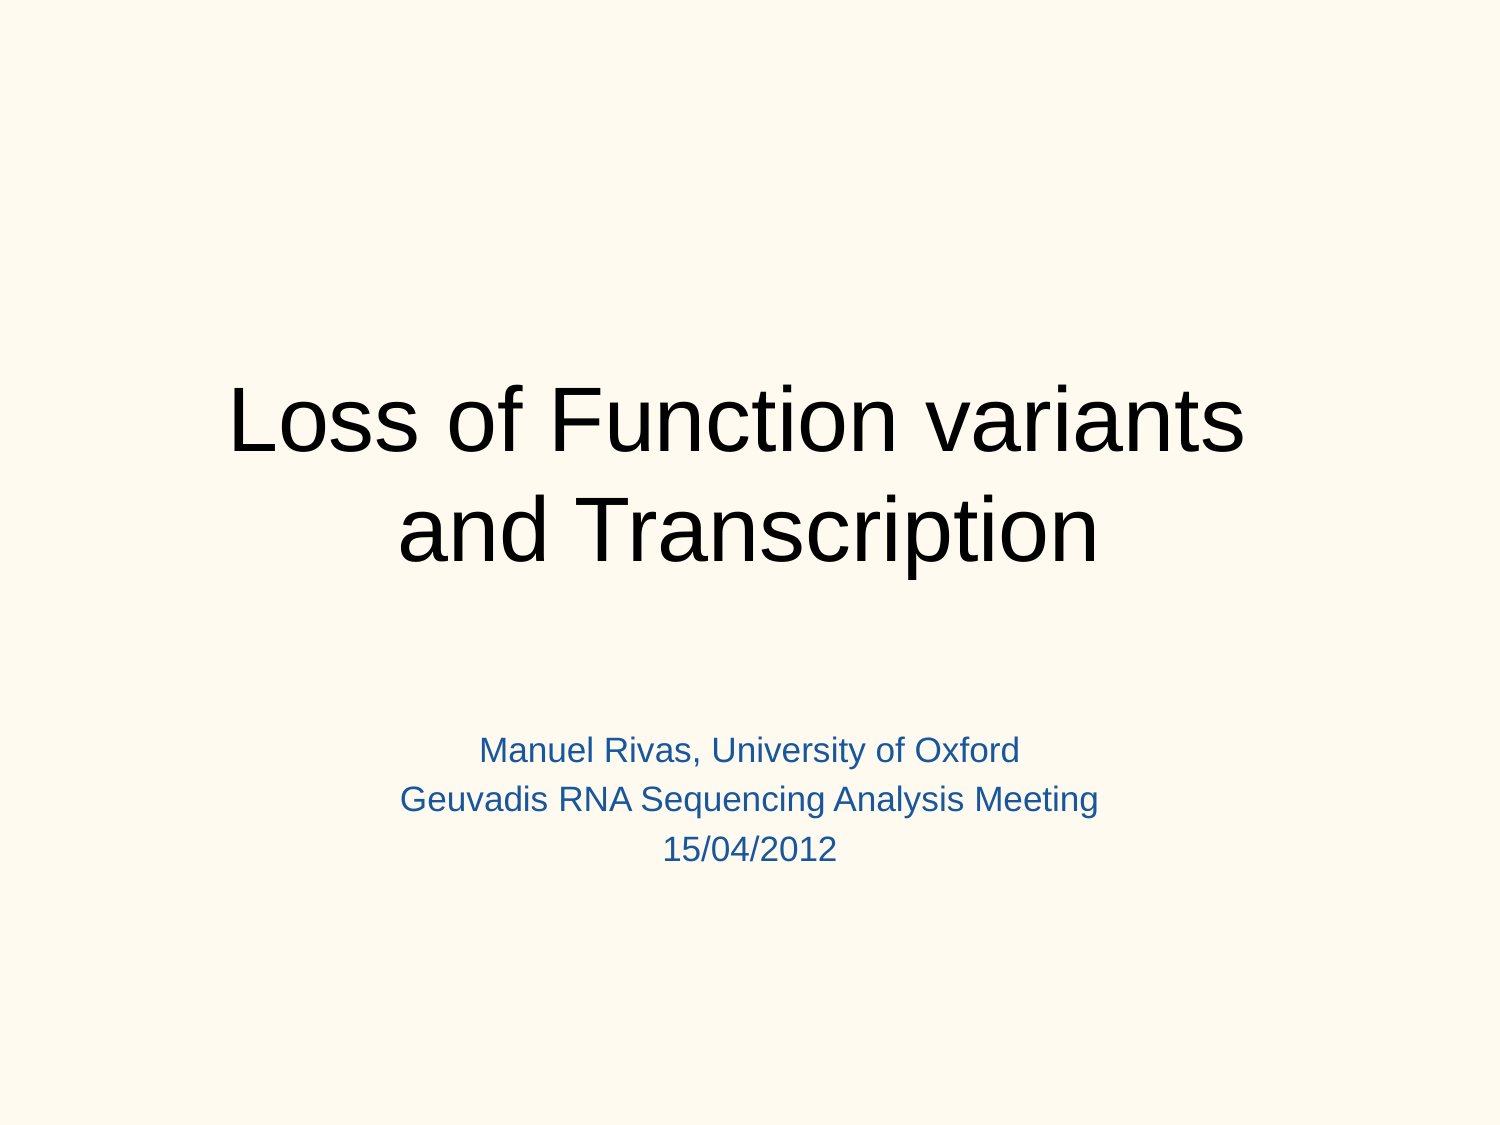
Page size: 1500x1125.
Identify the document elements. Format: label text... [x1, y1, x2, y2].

subtitle Manuel Rivas, University of Oxford Geuvadis RNA Sequencing Analysis Meeting 15/04/2012 [225, 637, 1275, 925]
title Loss of Function variants and Transcription [112, 349, 1388, 591]
